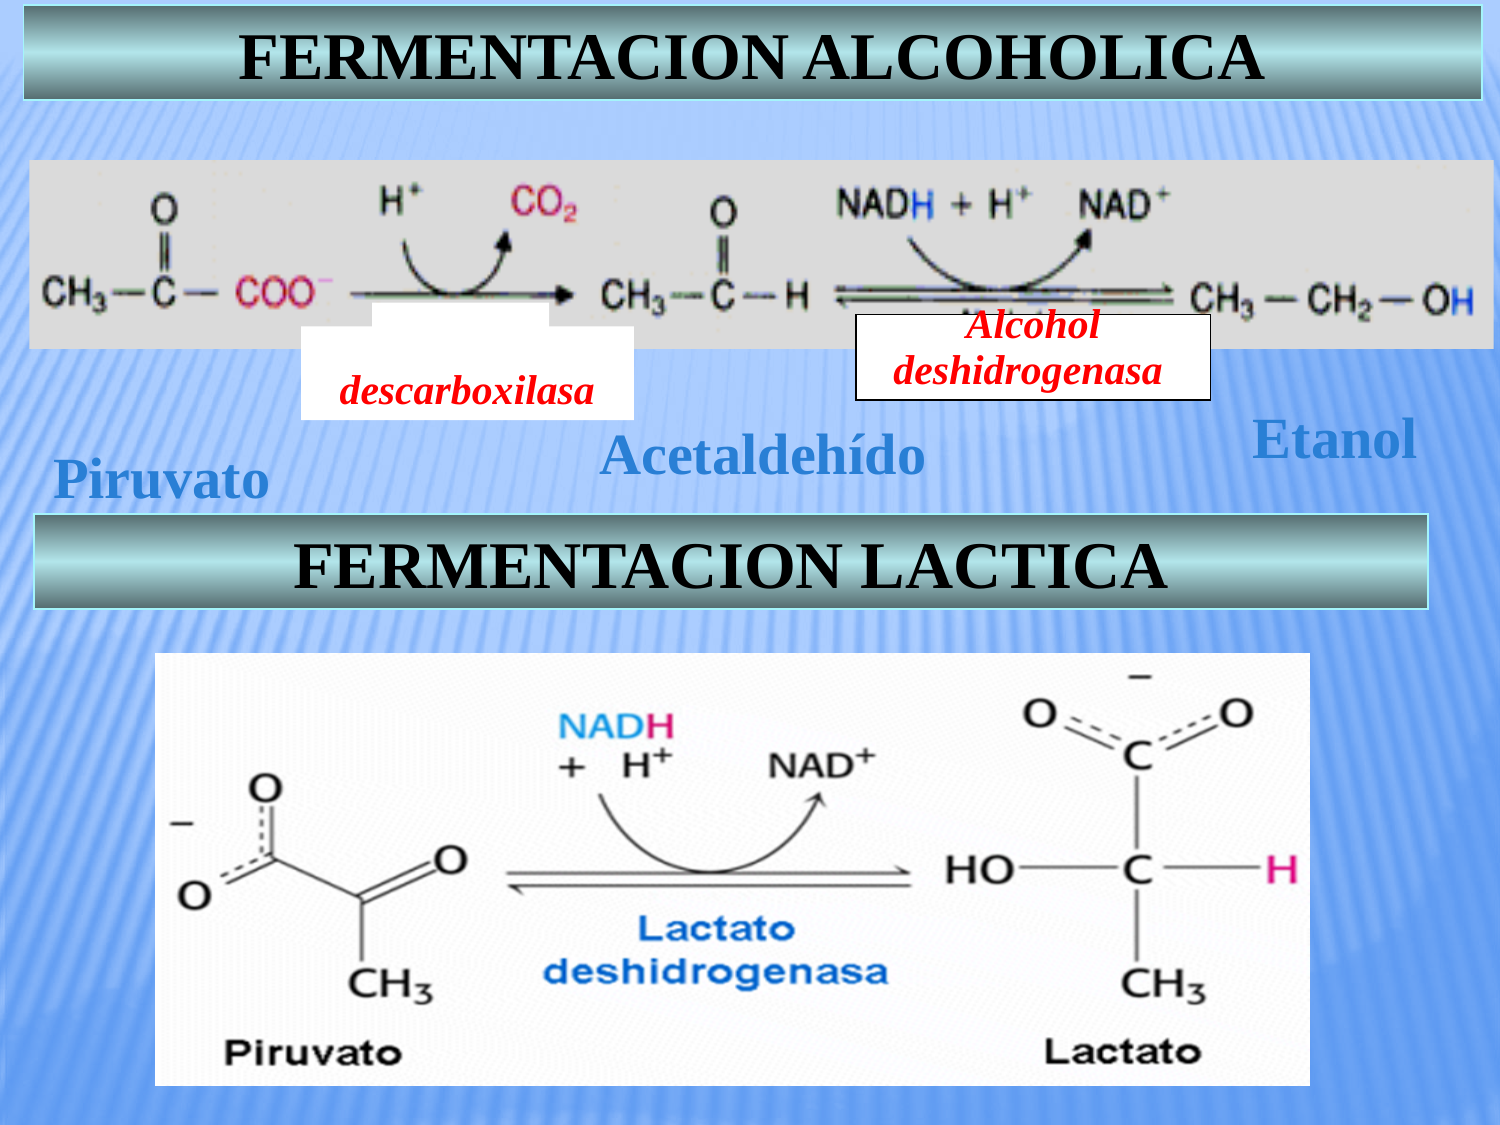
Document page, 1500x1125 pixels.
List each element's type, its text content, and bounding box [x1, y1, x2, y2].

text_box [29, 160, 1494, 518]
picture [154, 653, 1310, 1087]
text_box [33, 513, 1429, 1087]
text_box FERMENTACION ALCOHOLICA [23, 5, 1483, 100]
